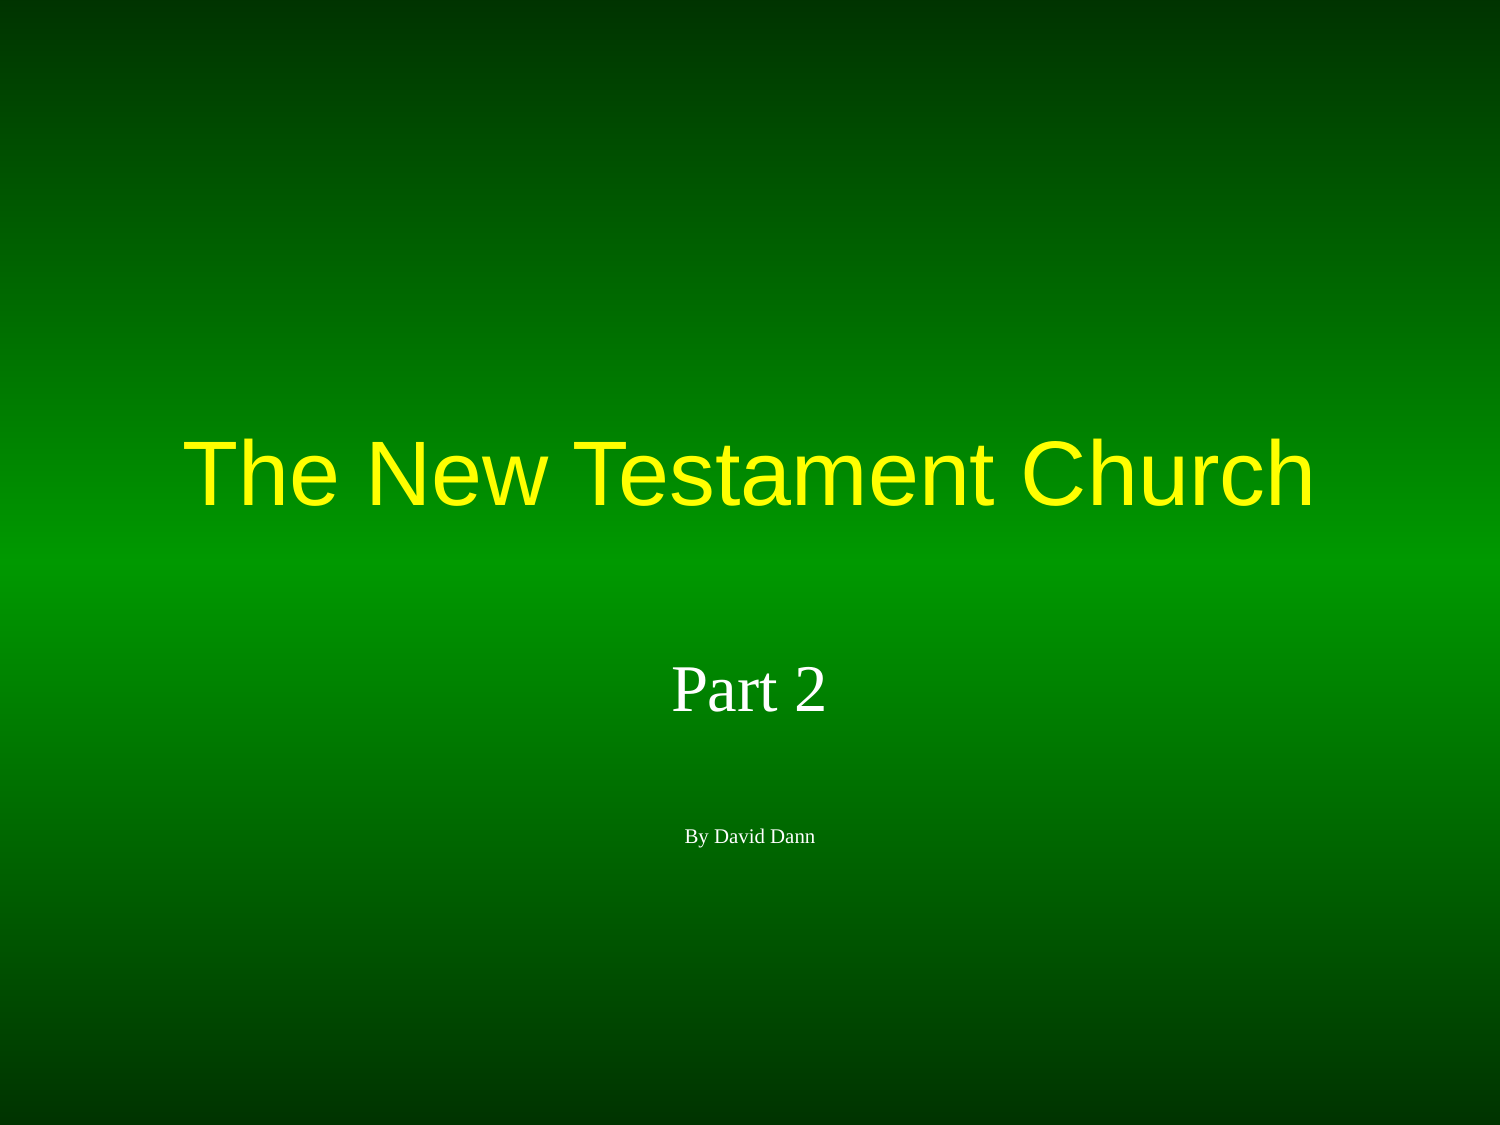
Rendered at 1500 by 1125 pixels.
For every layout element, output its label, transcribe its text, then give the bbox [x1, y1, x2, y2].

title The New Testament Church [112, 375, 1388, 563]
subtitle Part 2 By David Dann [225, 637, 1275, 1075]
